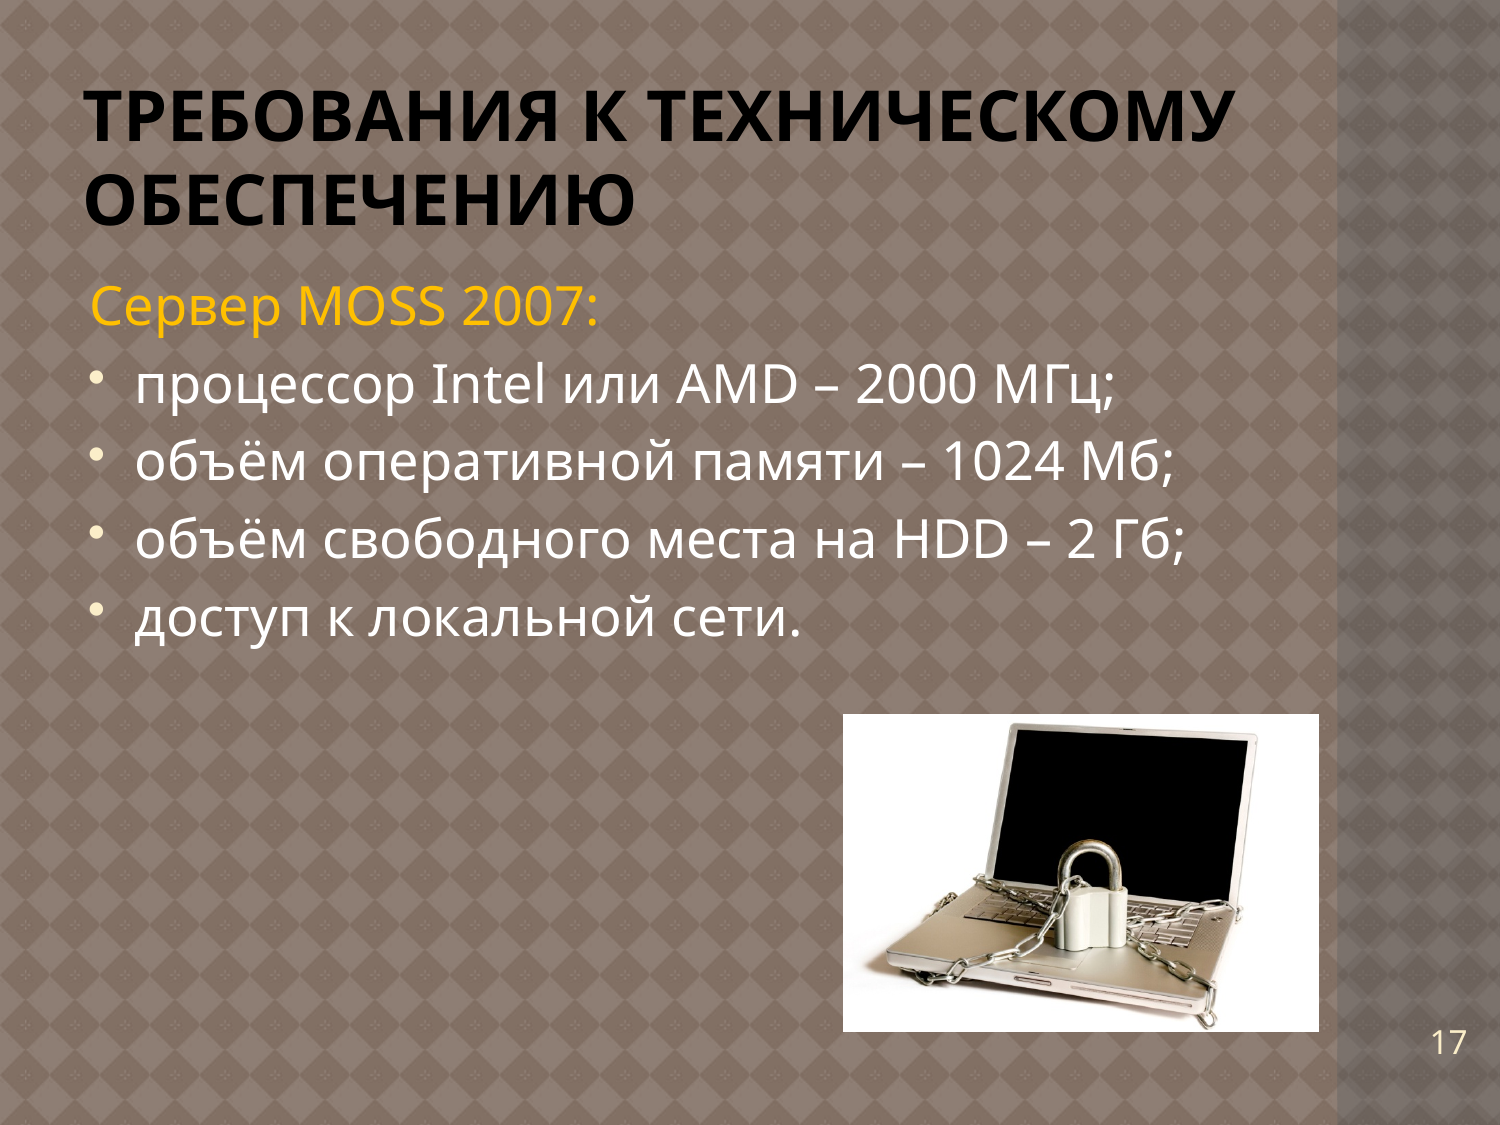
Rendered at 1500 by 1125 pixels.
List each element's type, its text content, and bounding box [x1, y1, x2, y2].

title Требования к техническому обеспечению [75, 52, 1263, 240]
slide_number 17 [1359, 1031, 1468, 1067]
picture [843, 714, 1319, 1032]
list Сервер MOSS 2007: процессор Intel или AMD – 2000 МГц; объём оперативной памяти – 1024 Мб; объём свободного места на HDD – 2 Гб; доступ к локальной сети. [75, 264, 1263, 1059]
